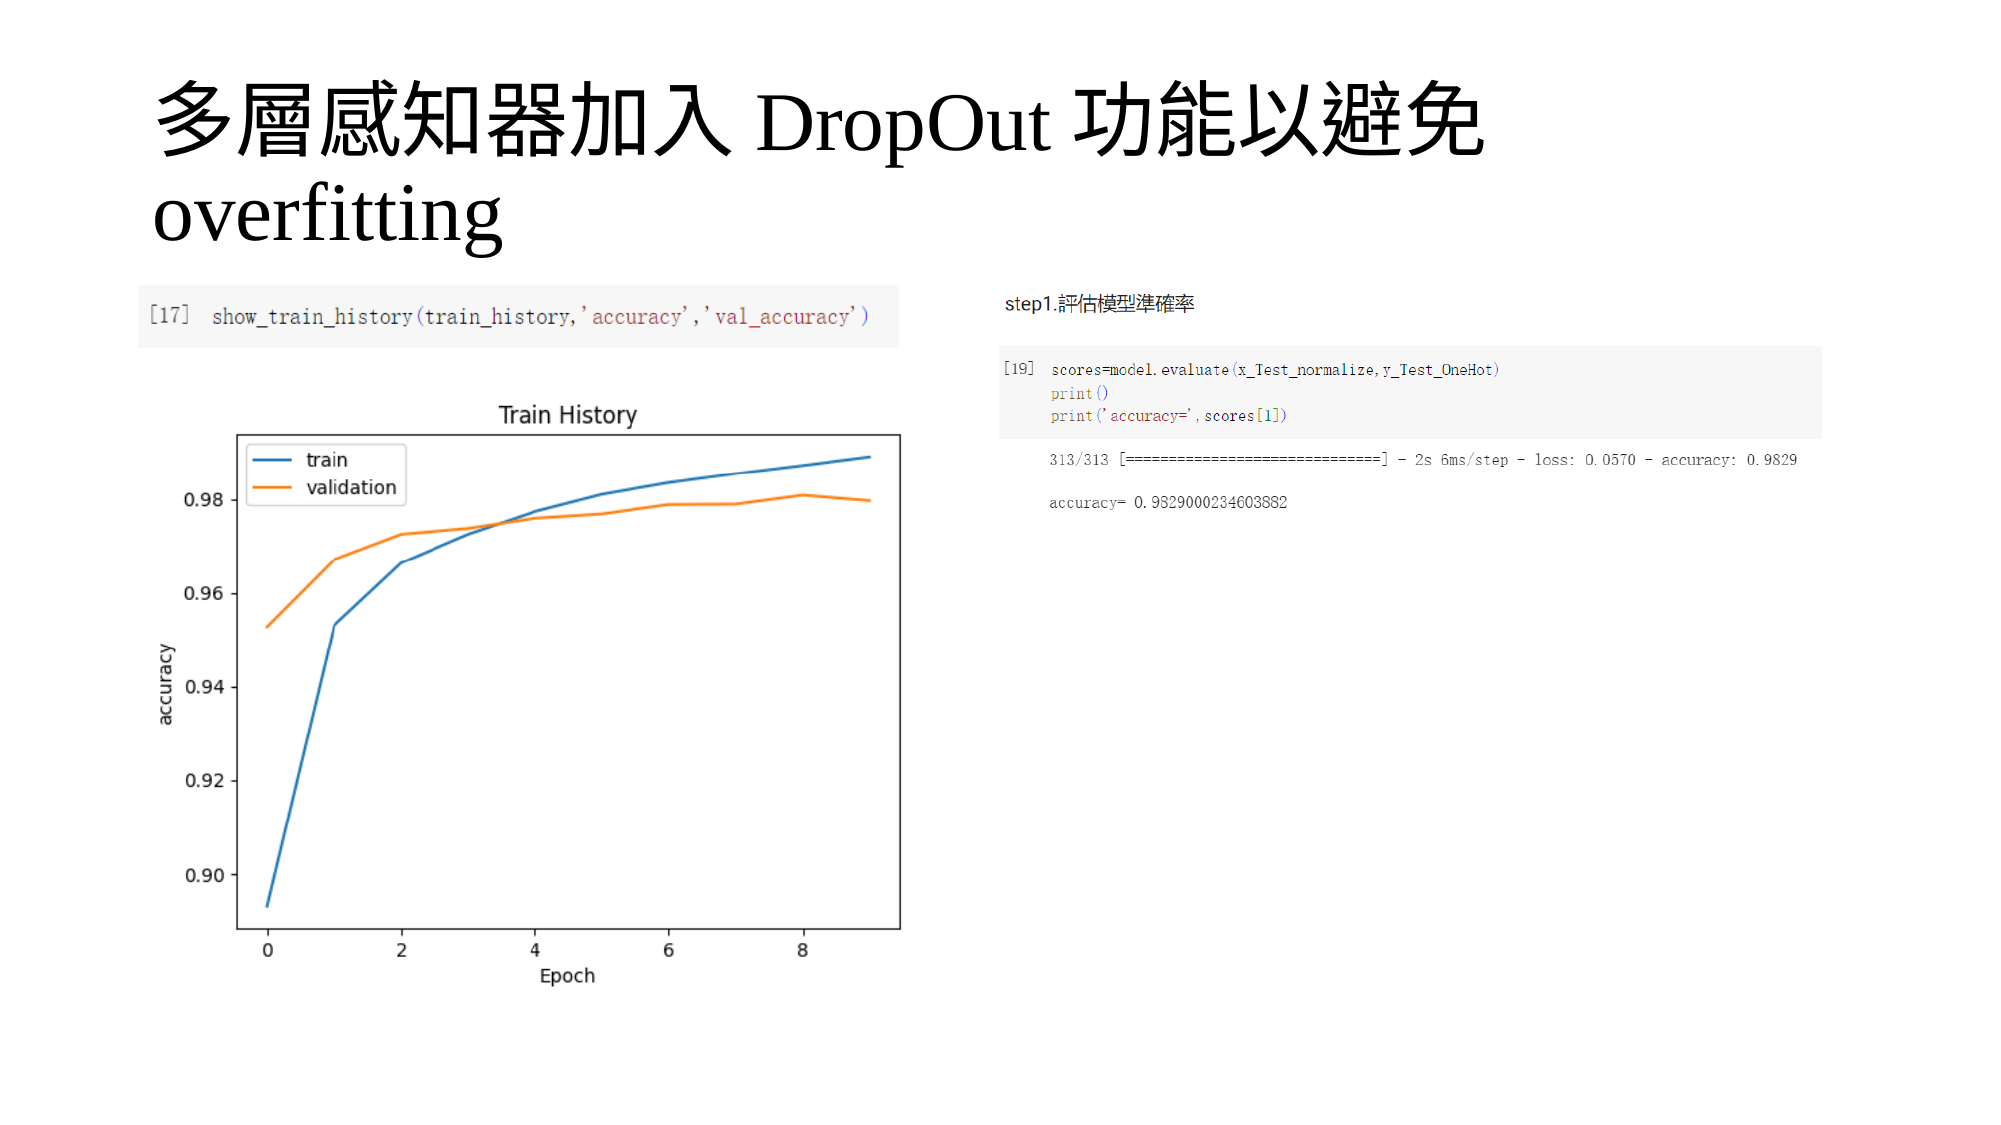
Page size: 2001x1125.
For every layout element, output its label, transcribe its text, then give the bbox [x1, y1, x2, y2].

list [137, 277, 899, 348]
picture [999, 283, 1822, 519]
title 多層感知器加入DropOut功能以避免overfitting [137, 59, 1863, 278]
picture [137, 386, 928, 997]
